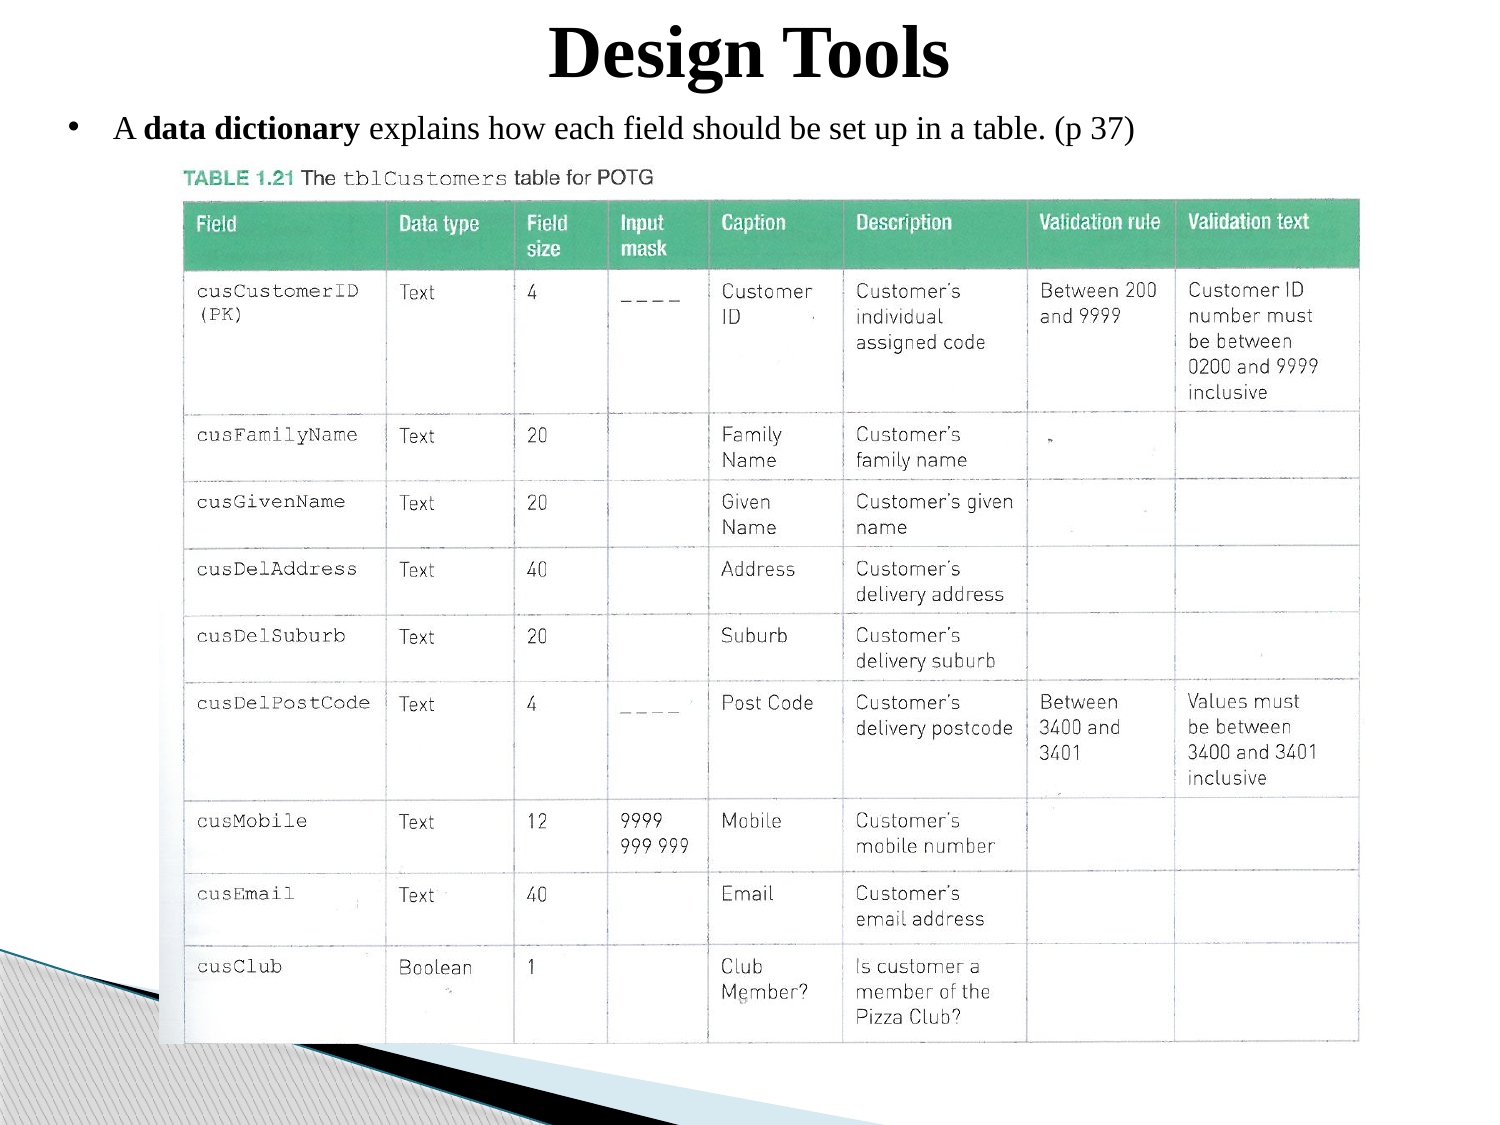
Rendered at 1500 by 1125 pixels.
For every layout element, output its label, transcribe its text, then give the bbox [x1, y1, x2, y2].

picture [159, 154, 1365, 1044]
text_box Design Tools [41, 0, 1459, 101]
text_box A data dictionary explains how each field should be set up in a table. (p 37) [53, 98, 1471, 154]
